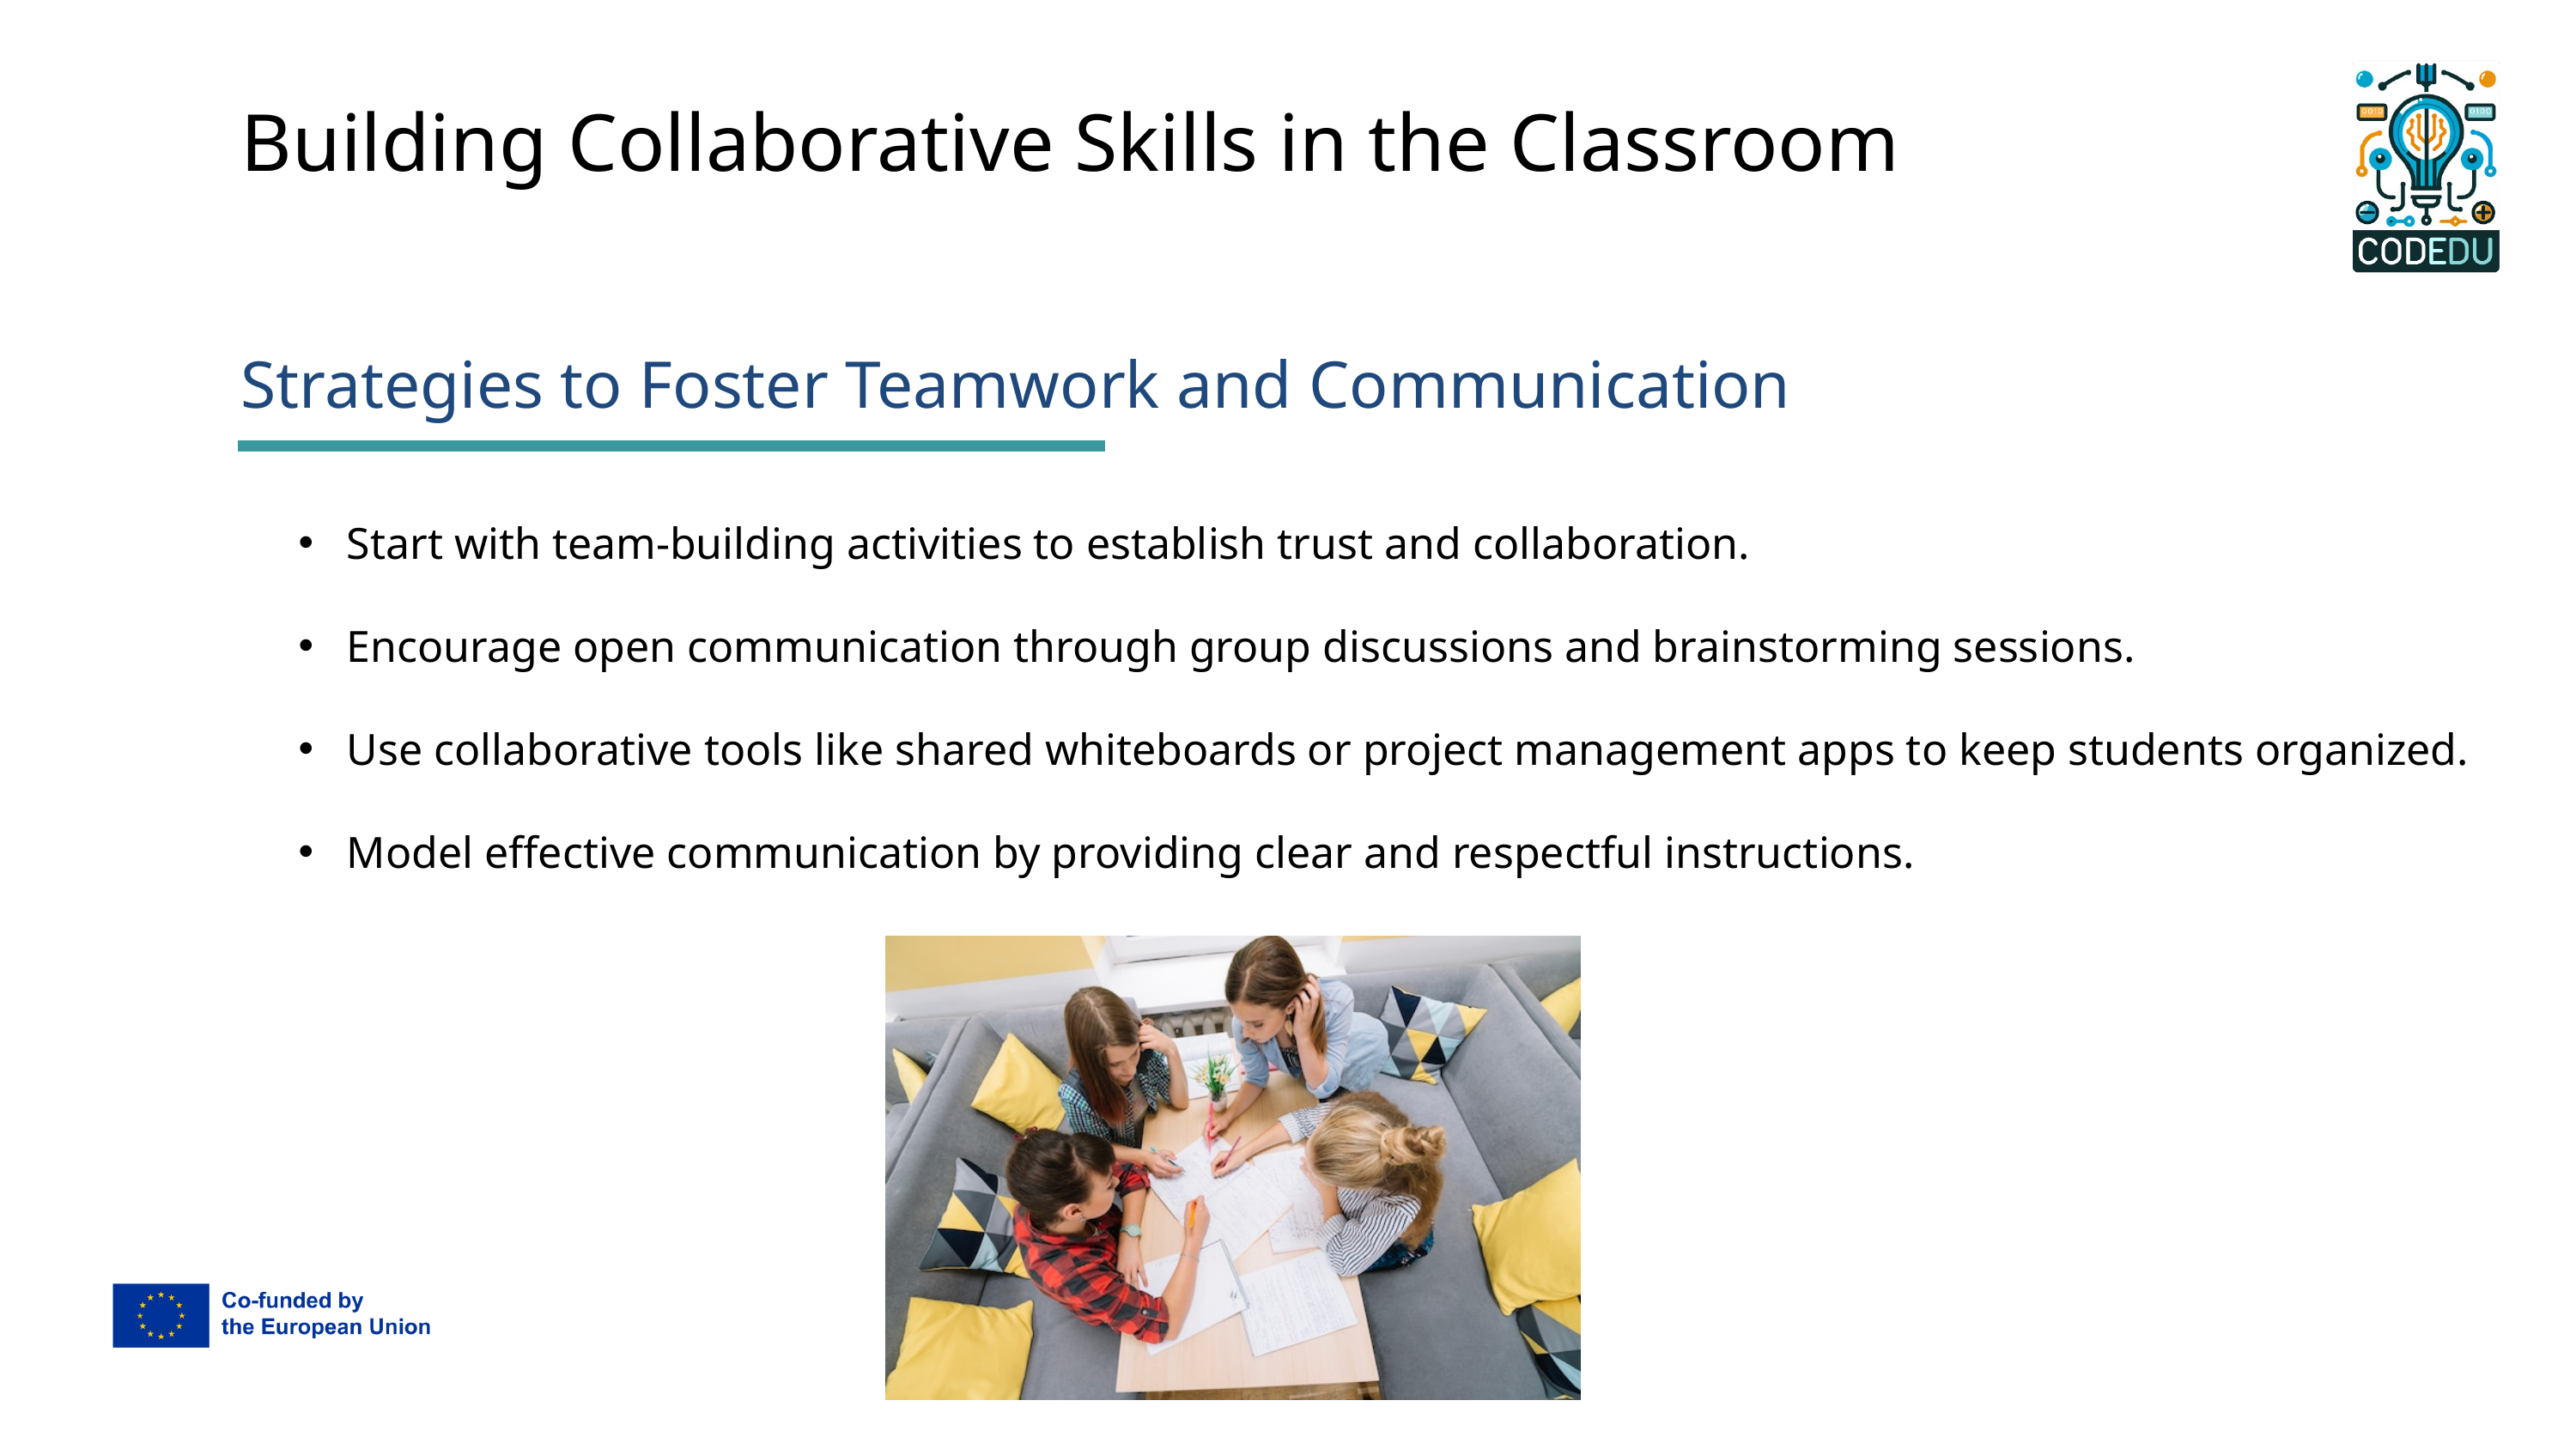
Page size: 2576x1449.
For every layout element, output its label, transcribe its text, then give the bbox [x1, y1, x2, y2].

text_box Strategies to Foster Teamwork and Communication [240, 306, 2396, 421]
picture [2221, 0, 2576, 395]
picture [885, 936, 1581, 1400]
text_box Start with team-building activities to establish trust and collaboration. Encourage open communication through group discussions and brainstorming sessions. Use collaborative tools like shared whiteboards or project management apps to keep students organized. Model effective communication by providing clear and respectful instructions. [285, 509, 2483, 883]
text_box Building Collaborative Skills in the Classroom [240, 82, 2217, 187]
text_box [107, 1278, 443, 1353]
